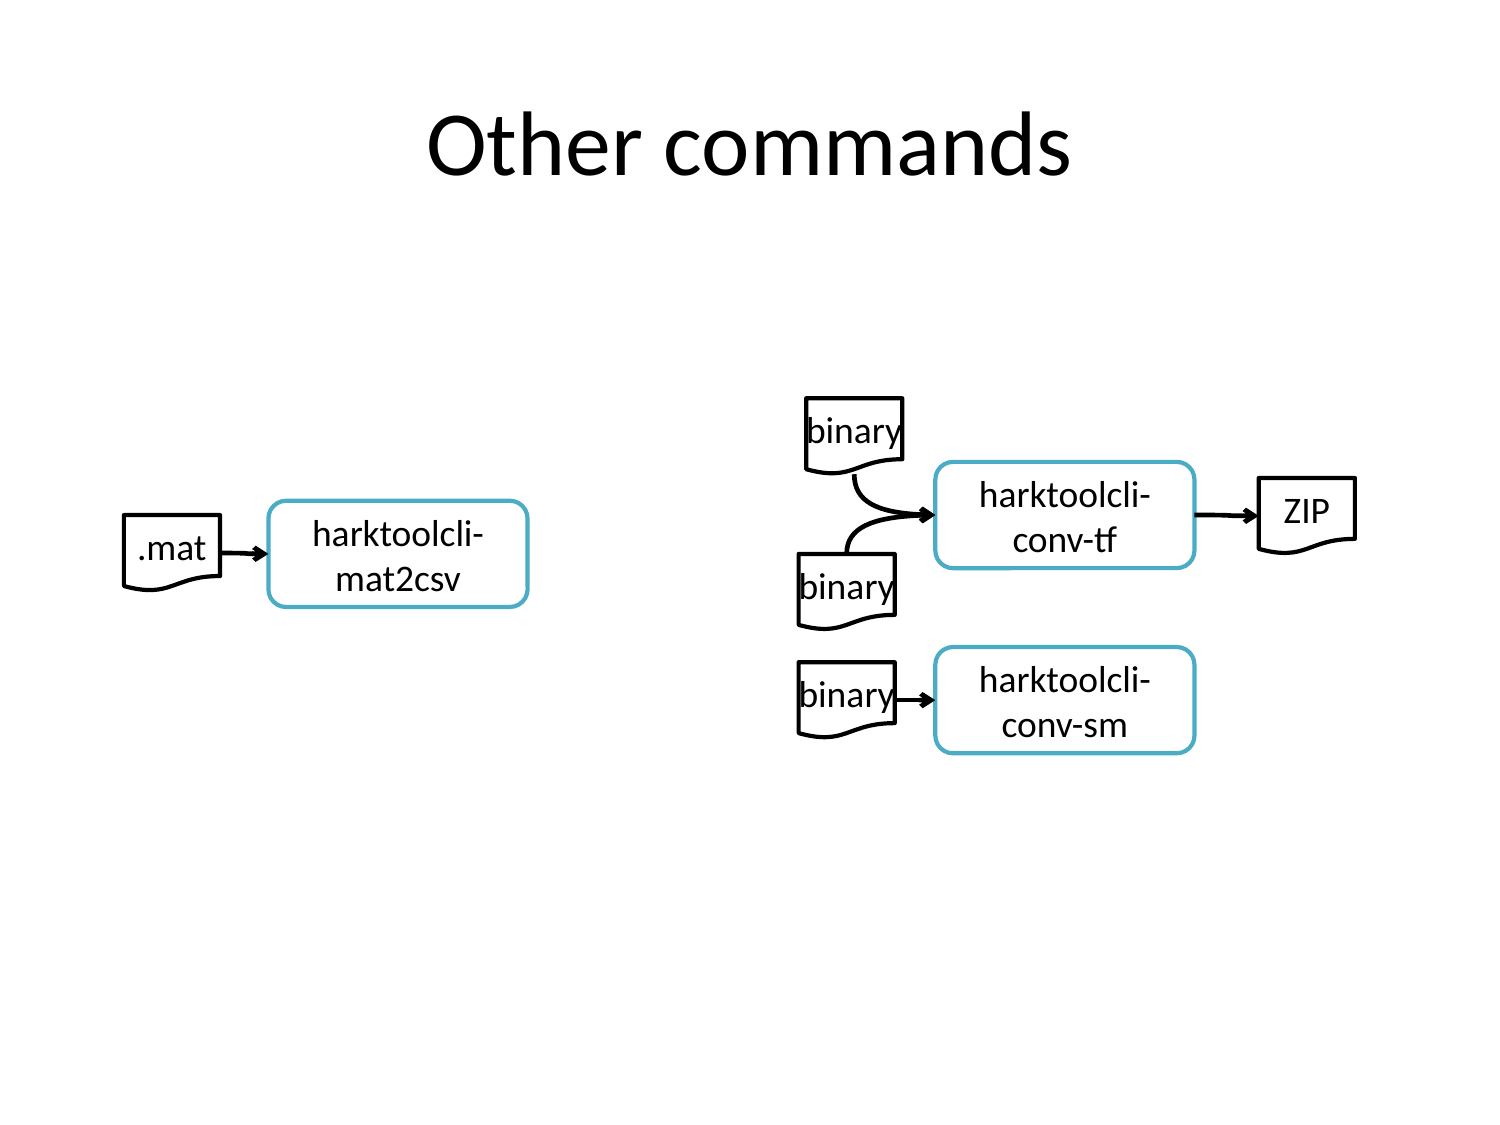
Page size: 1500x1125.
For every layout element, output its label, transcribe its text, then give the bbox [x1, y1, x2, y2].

text_box binary [796, 551, 897, 632]
text_box .mat [121, 512, 223, 593]
text_box binary [804, 396, 905, 476]
text_box harktoolcli-conv-tf [933, 459, 1197, 571]
title Other commands [75, 45, 1425, 233]
text_box harktoolcli-mat2csv [266, 498, 530, 610]
text_box harktoolcli-conv-sm [933, 644, 1197, 756]
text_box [871, 451, 918, 533]
text_box ZIP [1256, 475, 1357, 556]
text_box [894, 699, 936, 703]
text_box binary [796, 660, 897, 740]
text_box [871, 489, 911, 579]
